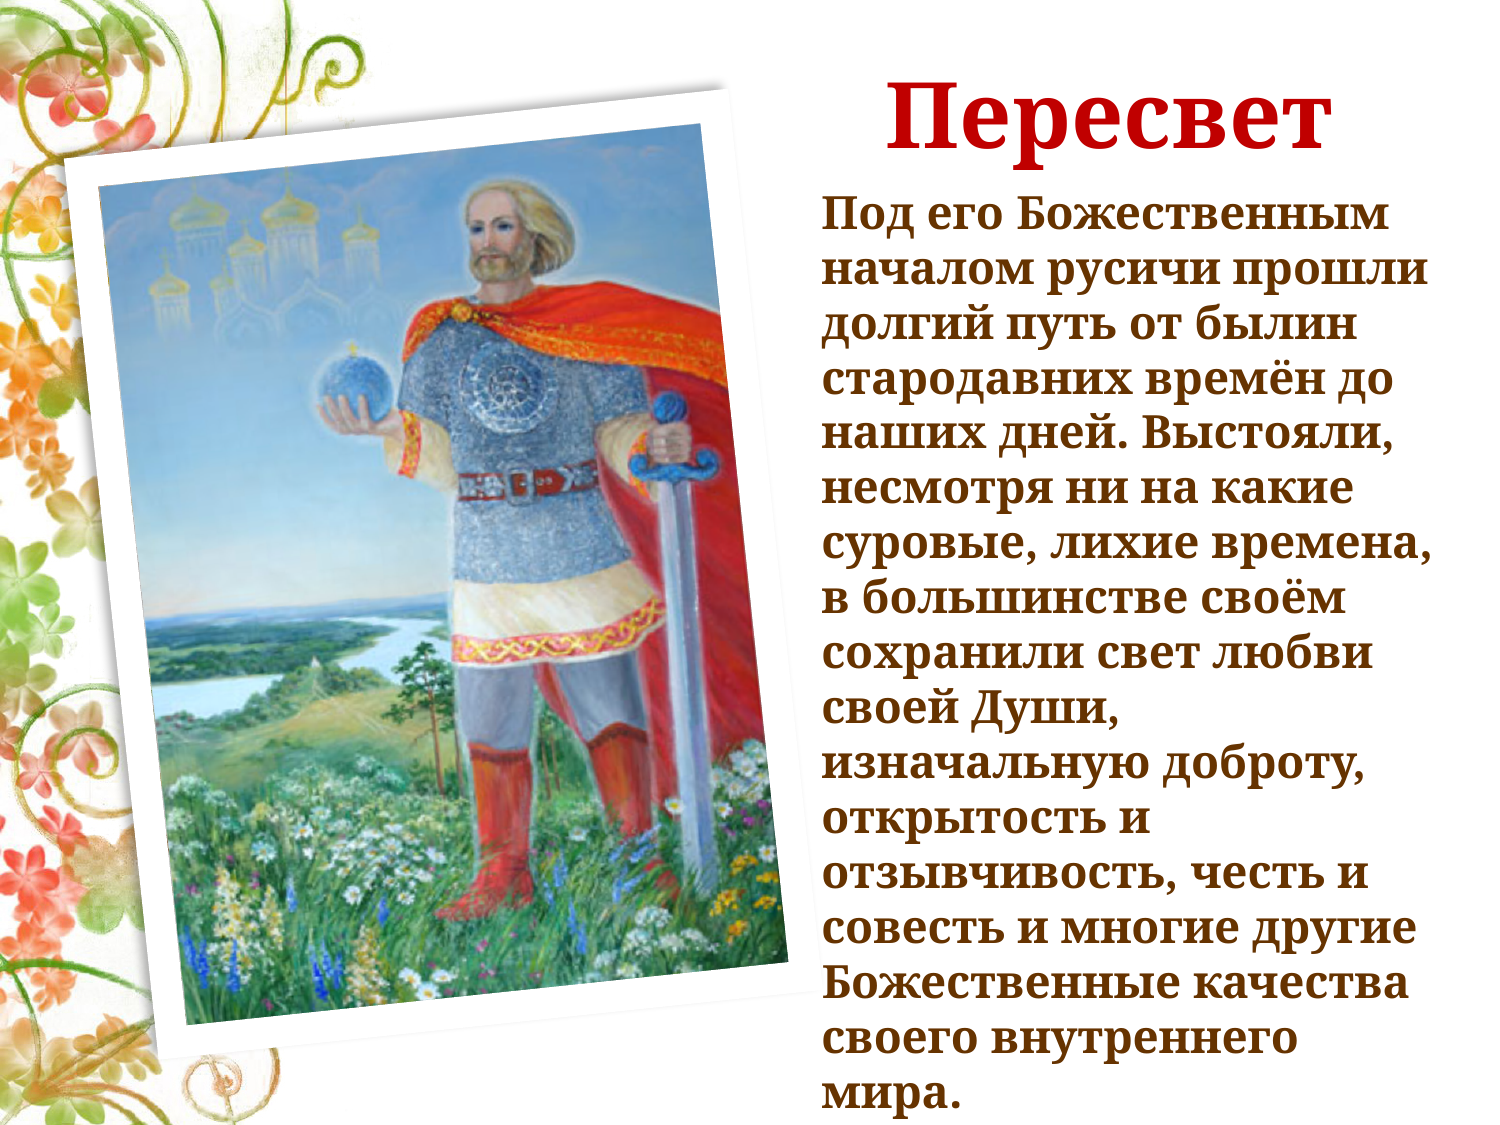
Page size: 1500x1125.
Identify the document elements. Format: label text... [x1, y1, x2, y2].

list Под его Божественным началом русичи прошли долгий путь от былин стародавних времён до наших дней. Выстояли, несмотря ни на какие суровые, лихие времена, в большинстве своём сохранили свет любви своей Души, изначальную доброту, открытость и отзывчивость, честь и совесть и многие другие Божественные качества своего внутреннего мира. [749, 175, 1461, 1079]
picture [0, 0, 1500, 1125]
title Пересвет [766, 46, 1454, 175]
